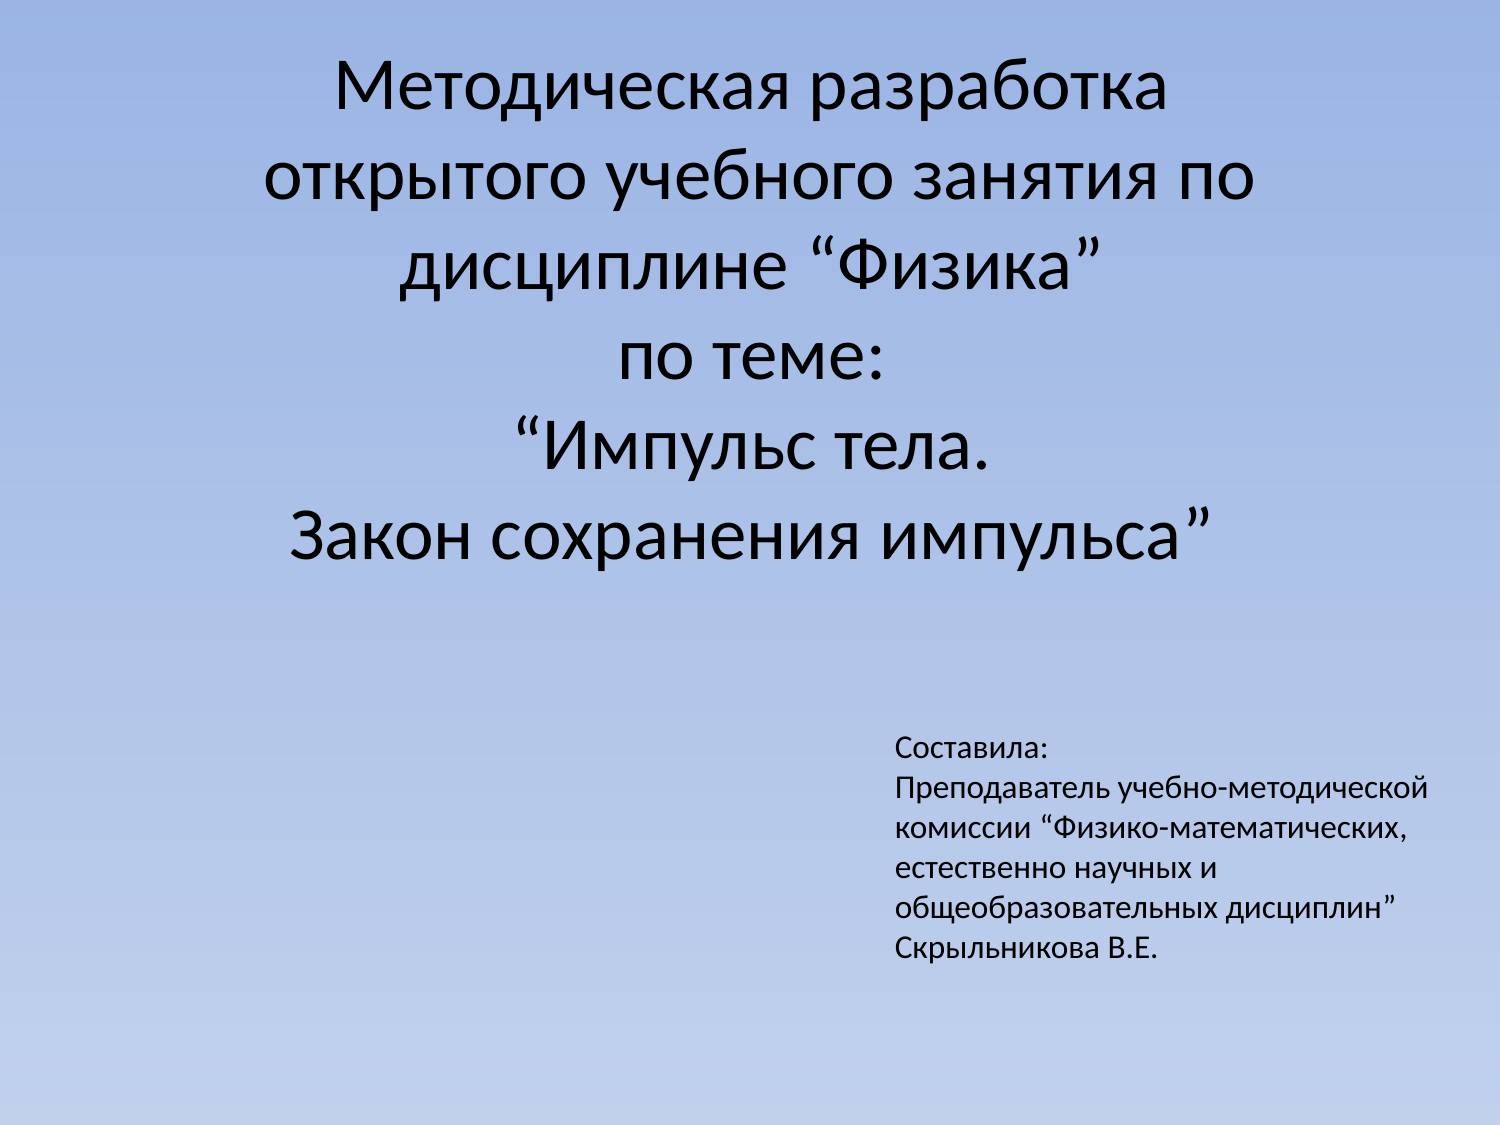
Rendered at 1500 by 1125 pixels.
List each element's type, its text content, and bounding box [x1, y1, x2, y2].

text_box Составила: Преподаватель учебно-методической комиссии “Физико-математических, естественно научных и общеобразовательных дисциплин” Скрыльникова В.Е. [879, 751, 1500, 939]
title Методическая разработка открытого учебного занятия по дисциплине “Физика” по теме: “Импульс тела. Закон сохранения импульса” [76, 255, 1427, 443]
